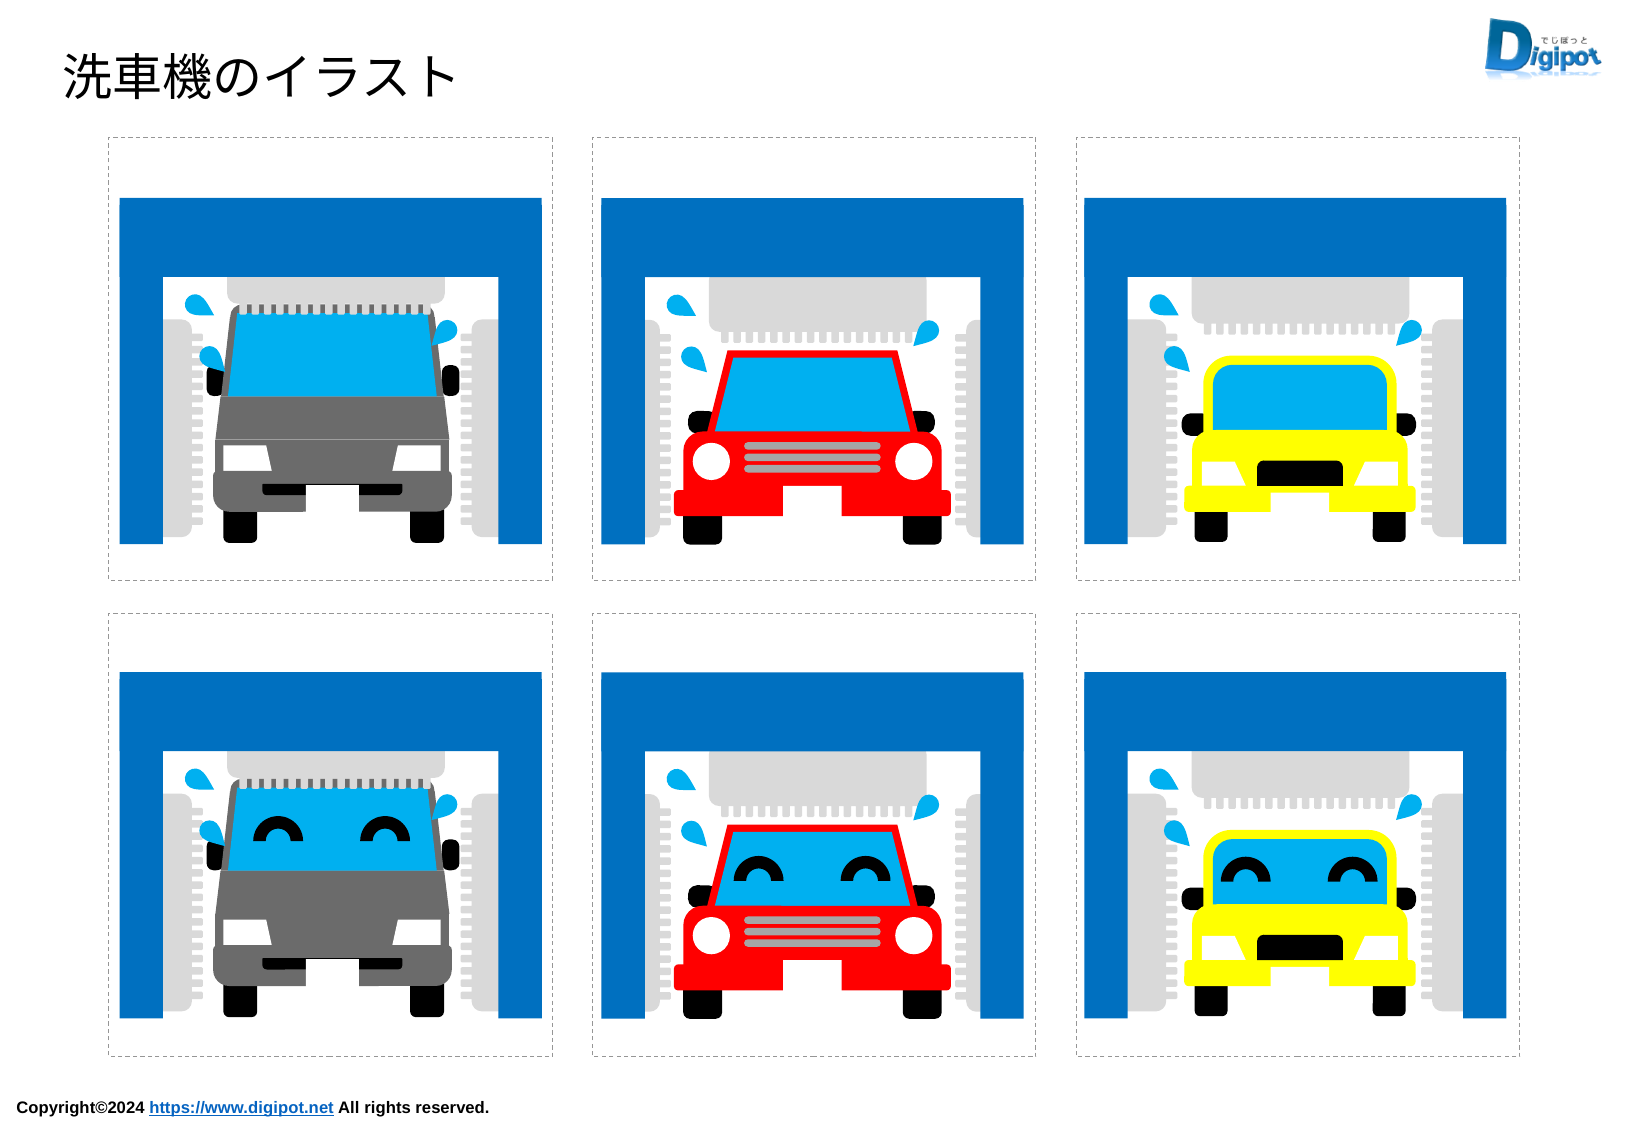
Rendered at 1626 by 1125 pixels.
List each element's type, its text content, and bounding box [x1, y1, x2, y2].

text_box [119, 672, 542, 1019]
text_box 洗車機のイラスト [47, 38, 477, 113]
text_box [601, 672, 1024, 1019]
picture [1485, 18, 1602, 82]
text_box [1084, 672, 1507, 1019]
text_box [119, 197, 542, 545]
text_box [1084, 197, 1507, 545]
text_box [601, 198, 1024, 545]
